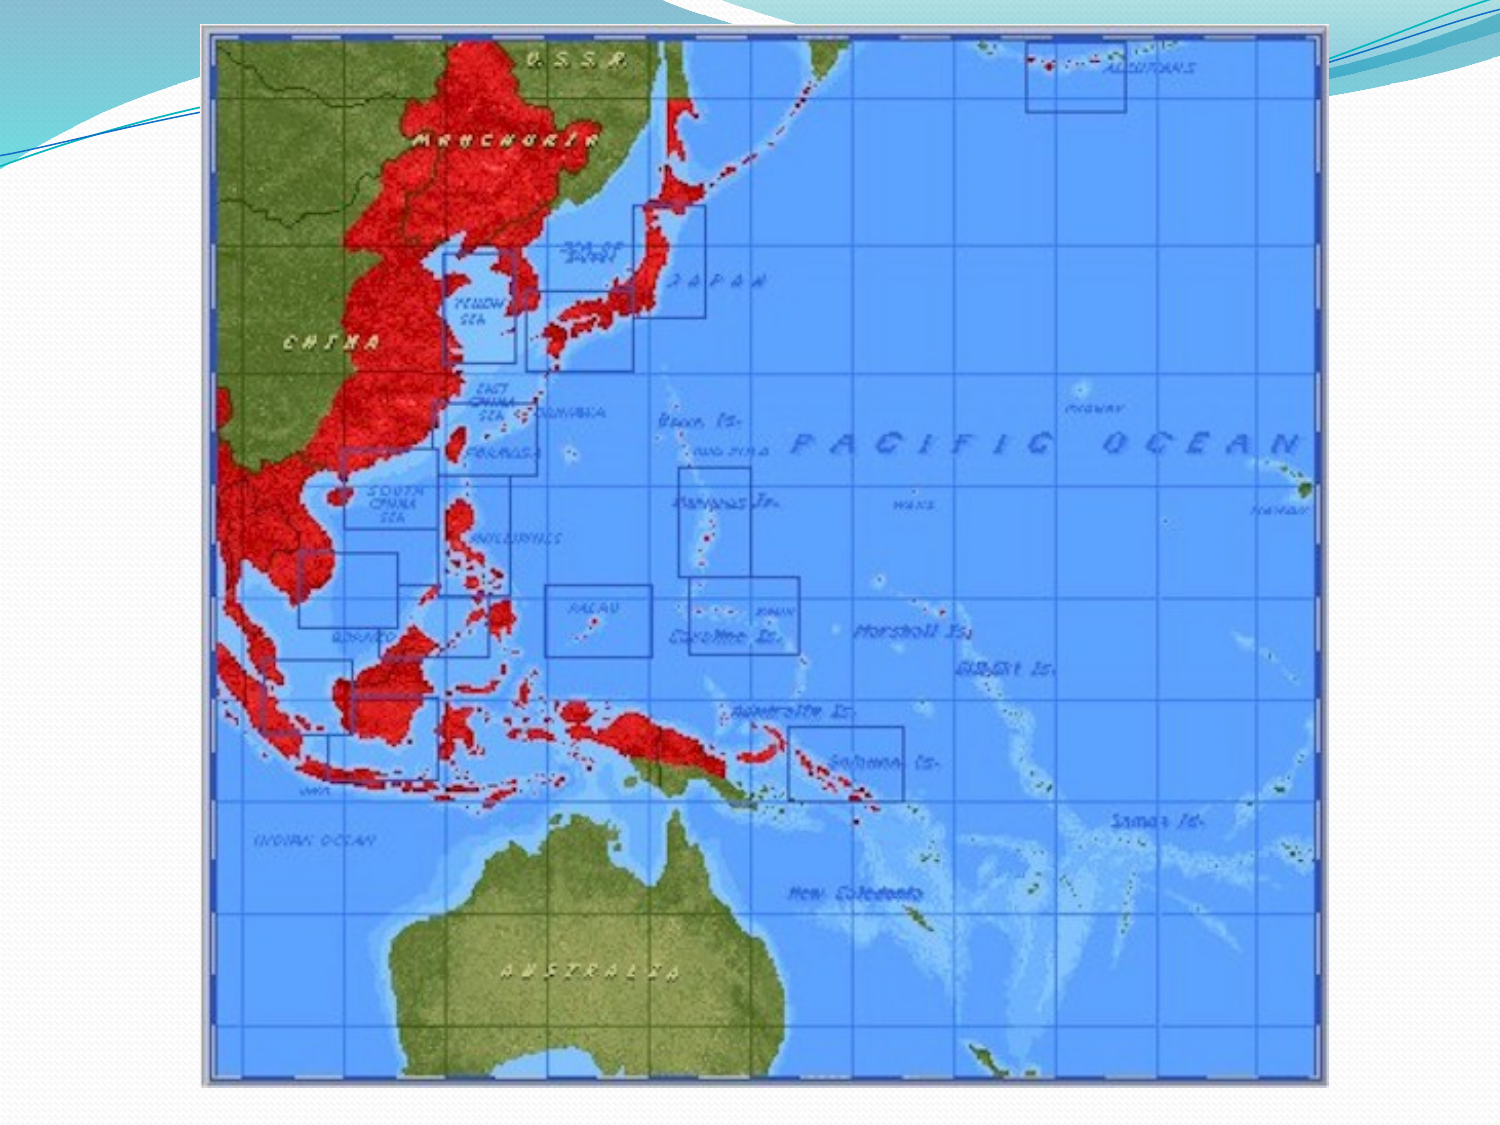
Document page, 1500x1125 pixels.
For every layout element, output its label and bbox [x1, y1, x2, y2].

picture [199, 24, 1329, 1088]
